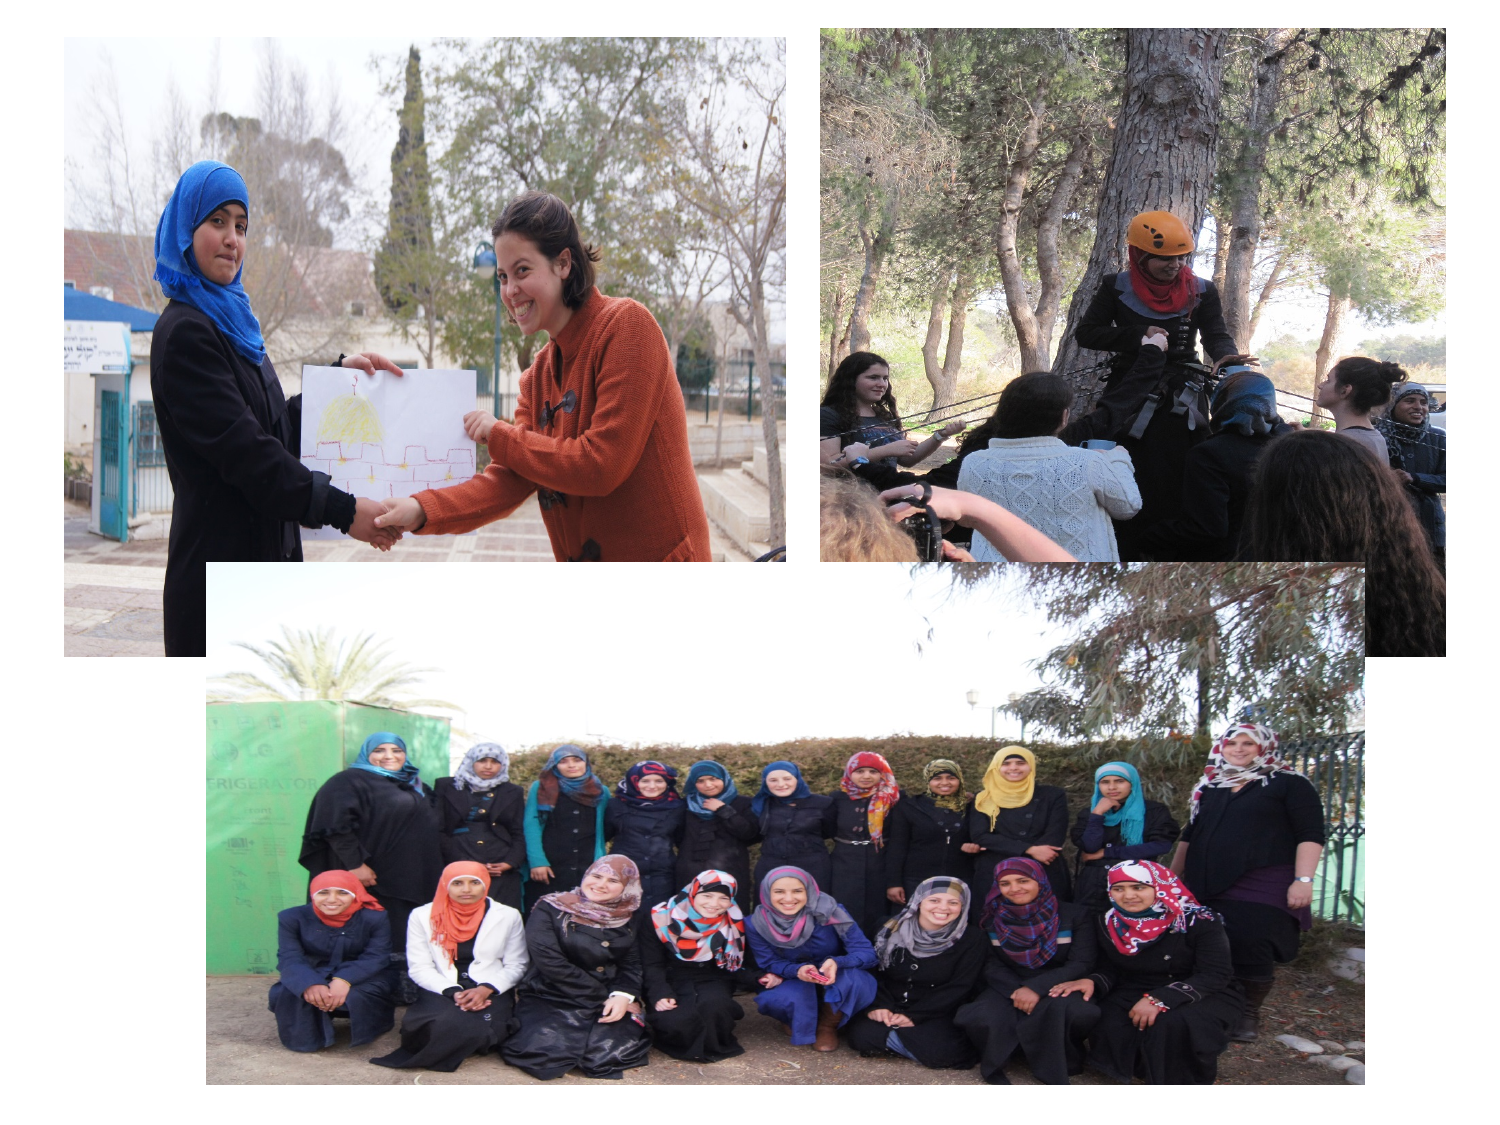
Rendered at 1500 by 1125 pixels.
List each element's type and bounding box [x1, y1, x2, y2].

picture [64, 28, 1447, 1085]
